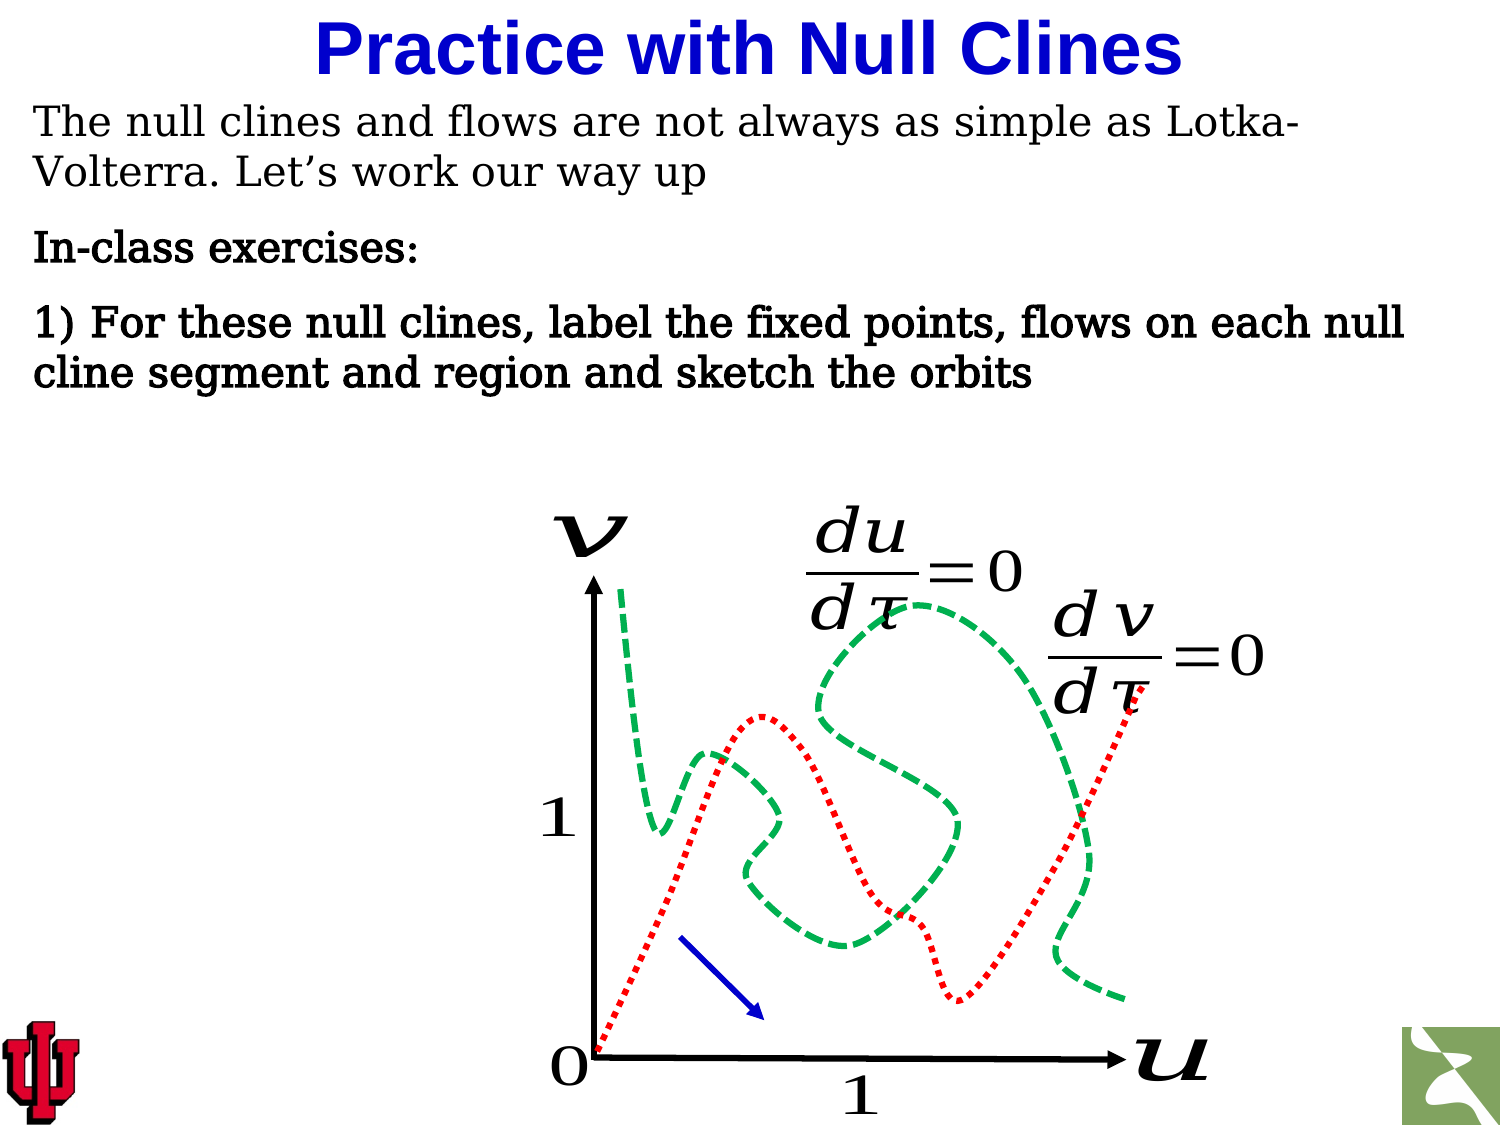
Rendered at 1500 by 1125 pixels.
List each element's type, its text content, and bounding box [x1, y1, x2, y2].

title Practice with Null Clines [0, 0, 1500, 90]
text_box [679, 936, 765, 1021]
picture [0, 1020, 80, 1125]
list The null clines and flows are not always as simple as Lotka-Volterra. Let’s work our way up In-class exercises: 1) For these null clines, label the fixed points, flows on each null cline segment and region and sketch the orbits [17, 90, 1470, 1125]
picture [1402, 1027, 1500, 1125]
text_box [534, 488, 1268, 1125]
